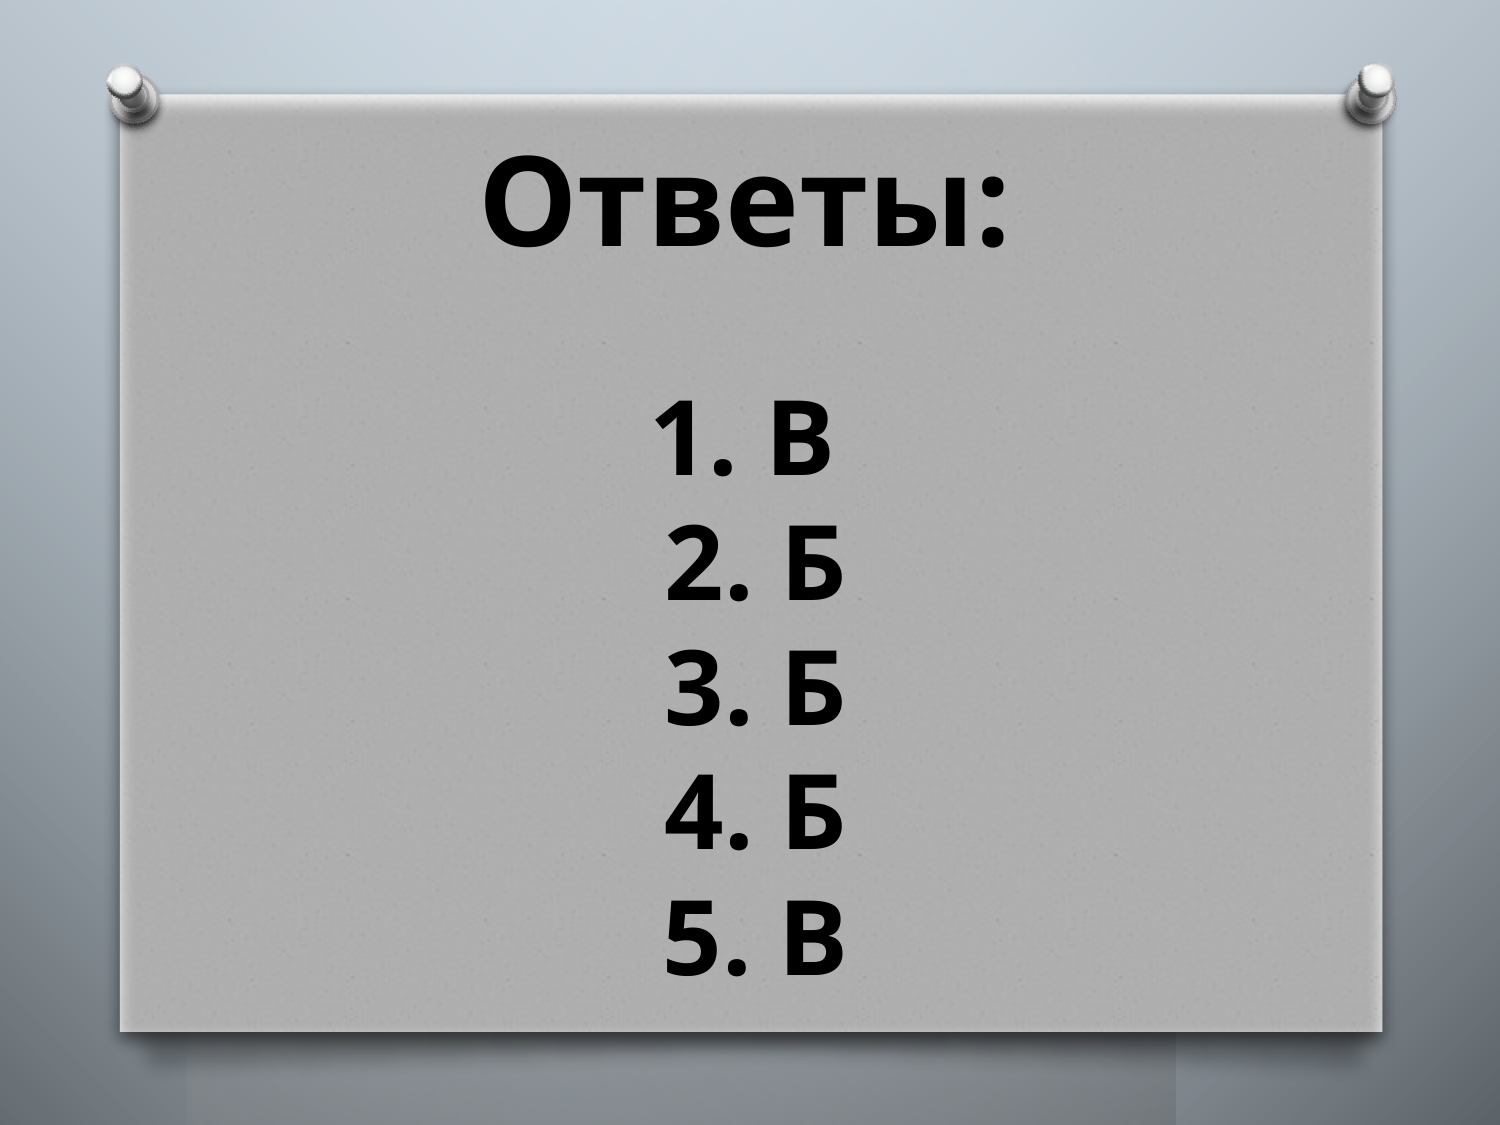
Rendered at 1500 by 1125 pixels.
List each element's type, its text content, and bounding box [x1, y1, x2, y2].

picture [1317, 35, 1439, 151]
picture [75, 29, 198, 147]
text_box Ответы: 1. В 2. Б 3. Б 4. Б 5. В [147, 113, 1365, 1004]
